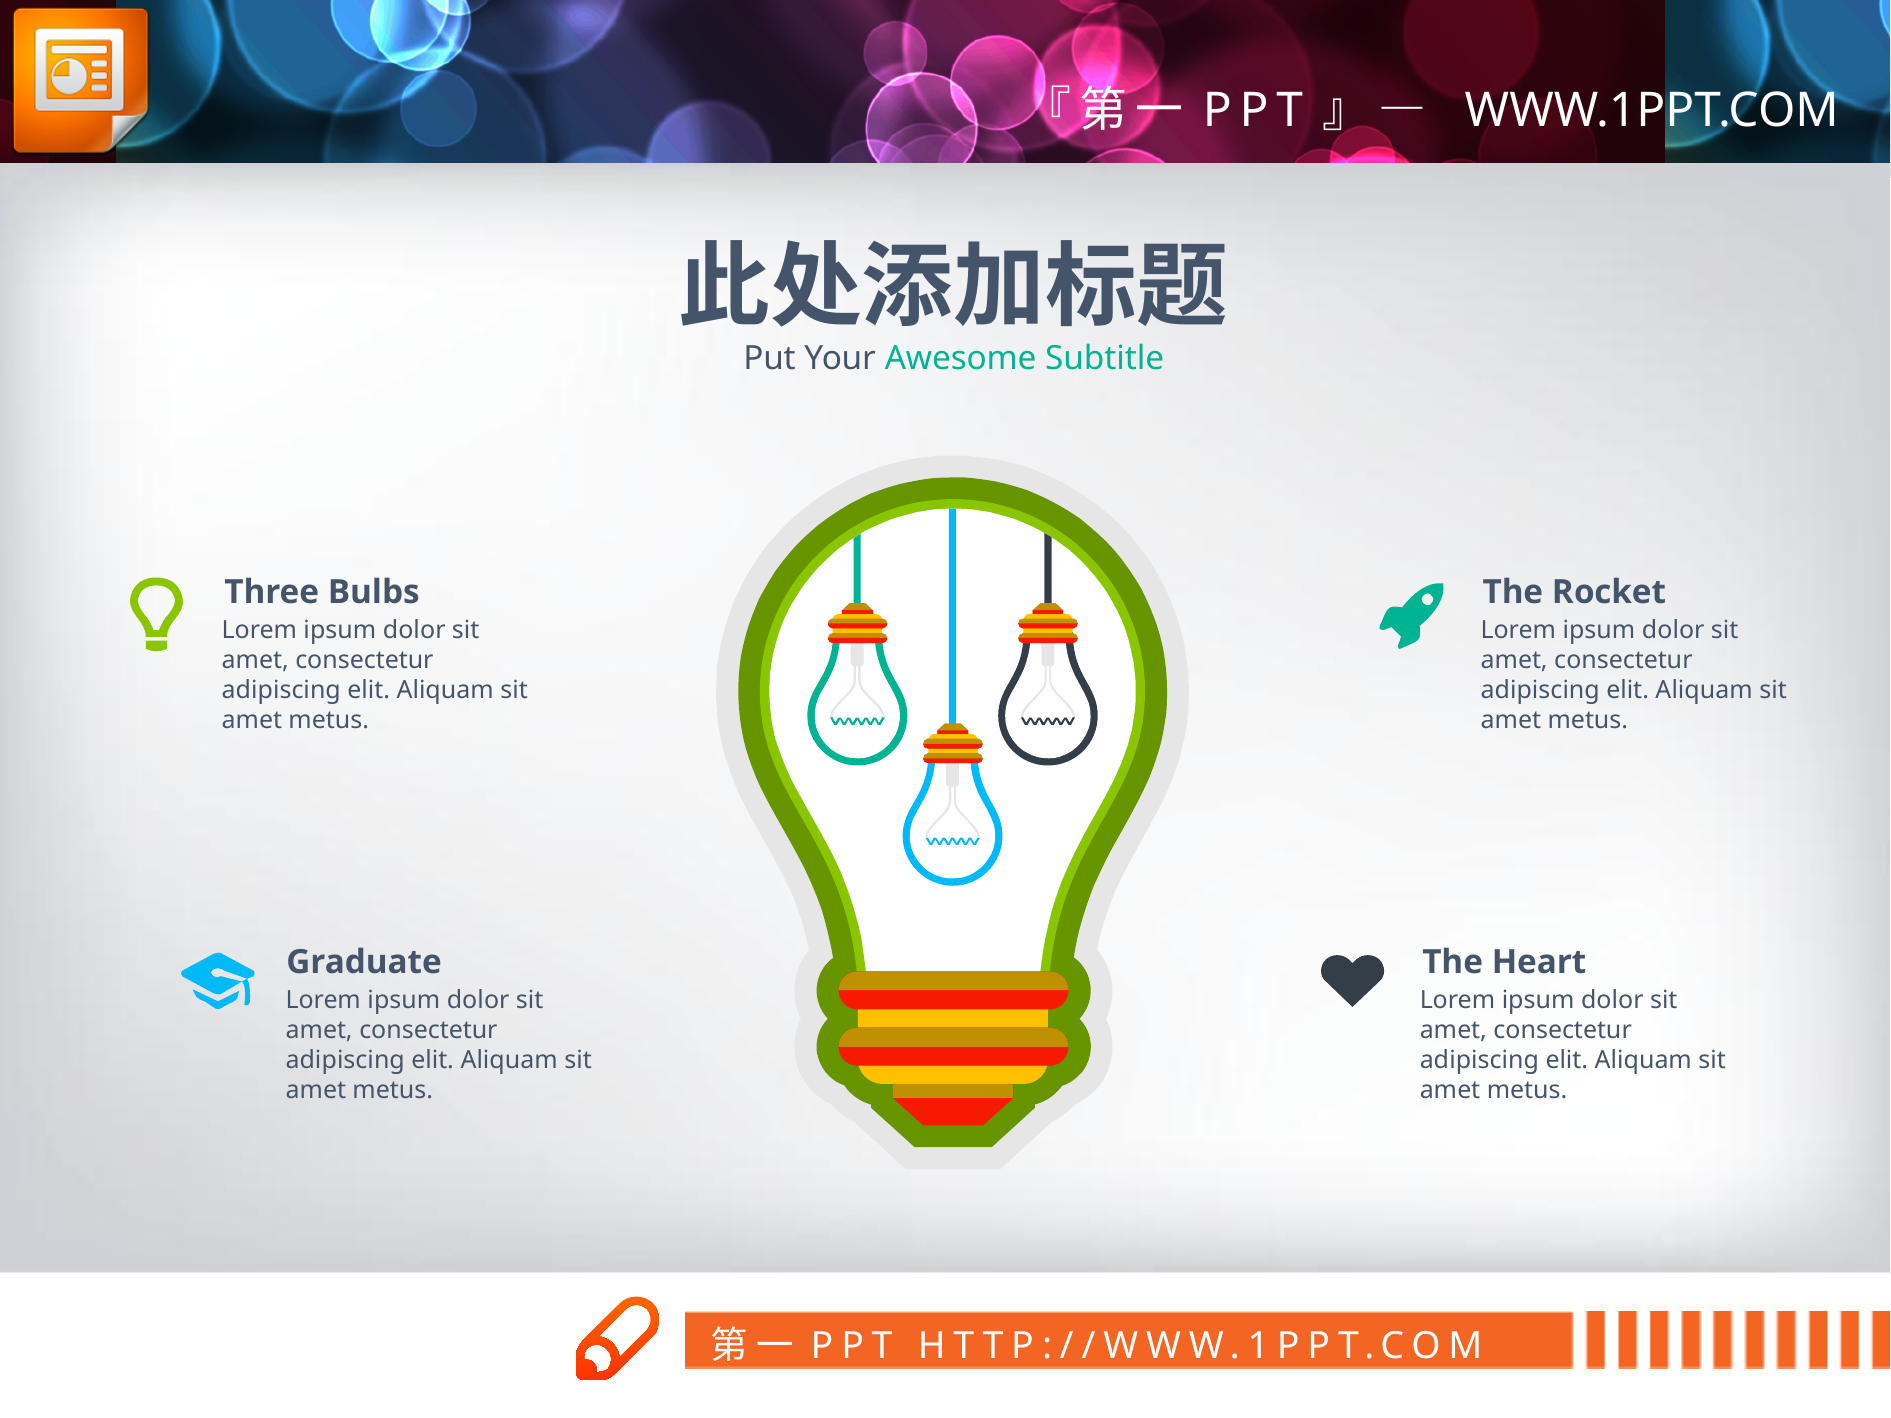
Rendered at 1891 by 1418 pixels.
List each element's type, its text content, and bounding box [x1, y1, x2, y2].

text_box Graduate [271, 932, 457, 988]
text_box [1321, 955, 1385, 1007]
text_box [715, 455, 1190, 1170]
text_box Lorem ipsum dolor sit amet, consectetur adipiscing elit. Aliquam sit amet metus. [270, 976, 621, 1111]
picture [0, 0, 1891, 1275]
text_box Three Bulbs [209, 562, 435, 618]
text_box The Rocket [1467, 562, 1682, 618]
text_box [192, 989, 240, 1010]
text_box Lorem ipsum dolor sit amet, consectetur adipiscing elit. Aliquam sit amet metus. [1405, 976, 1755, 1111]
text_box Lorem ipsum dolor sit amet, consectetur adipiscing elit. Aliquam sit amet metus. [1465, 606, 1816, 741]
text_box The Heart [1407, 932, 1602, 988]
text_box [181, 952, 255, 1006]
picture [685, 1311, 1891, 1369]
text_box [902, 508, 1003, 886]
text_box [129, 577, 183, 637]
text_box [145, 640, 168, 652]
text_box Lorem ipsum dolor sit amet, consectetur adipiscing elit. Aliquam sit amet metus. [206, 606, 557, 741]
text_box [1379, 583, 1444, 649]
text_box 此处添加标题 [663, 219, 1244, 345]
text_box Put Your Awesome Subtitle [728, 328, 1180, 384]
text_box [997, 532, 1098, 766]
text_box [807, 533, 908, 766]
